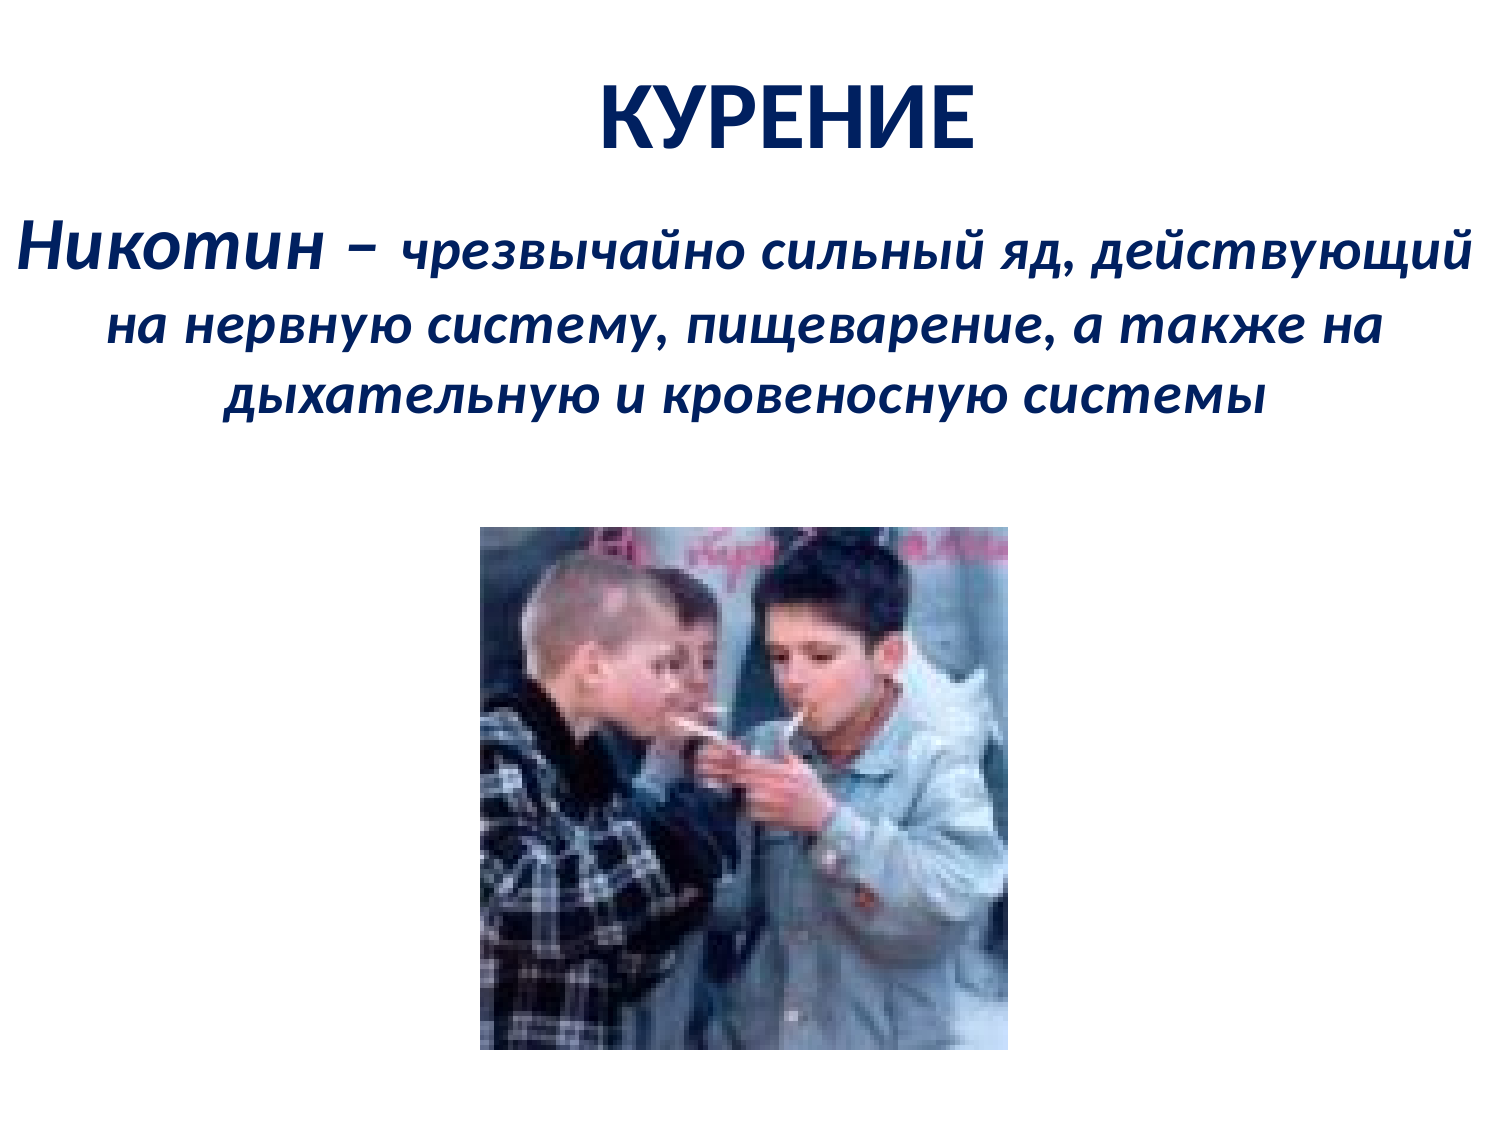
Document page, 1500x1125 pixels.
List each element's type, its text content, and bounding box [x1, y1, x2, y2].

text_box Никотин – чрезвычайно сильный яд, действующий на нервную систему, пищеварение, а также на дыхательную и кровеносную системы [0, 187, 1500, 433]
picture [480, 527, 1008, 1051]
title КУРЕНИЕ [75, 43, 1425, 176]
